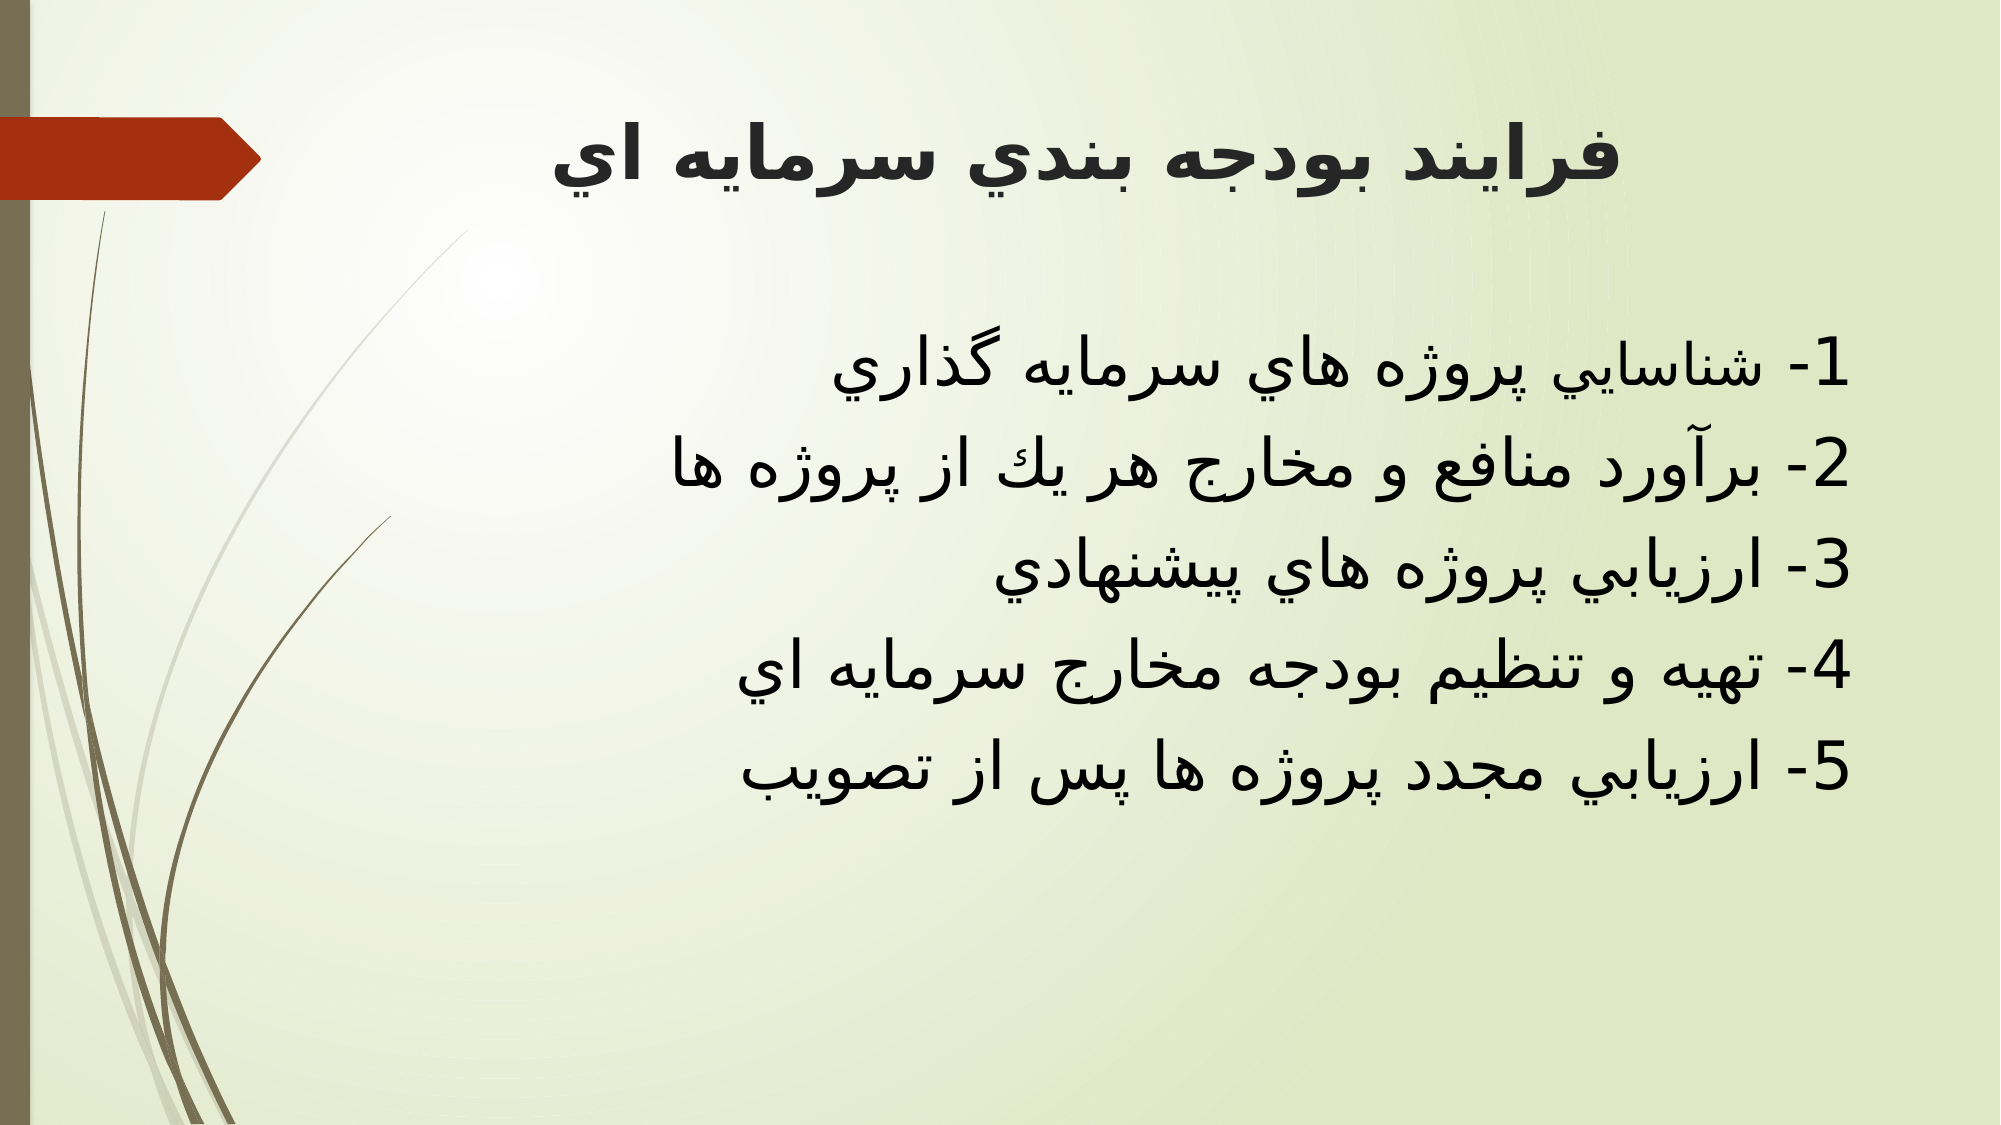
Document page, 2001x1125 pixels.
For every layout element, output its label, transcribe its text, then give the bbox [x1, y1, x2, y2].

list 1- شناسايي پروژه هاي سرمايه گذاري 2- برآورد منافع و مخارج هر يك از پروژه ها 3- ارزيابي پروژه هاي پيشنهادي 4- تهيه و تنظيم بودجه مخارج سرمايه اي 5- ارزيابي مجدد پروژه ها پس از تصويب [518, 311, 1869, 1032]
title فرايند بودجه بندي سرمايه اي [413, 96, 1763, 285]
